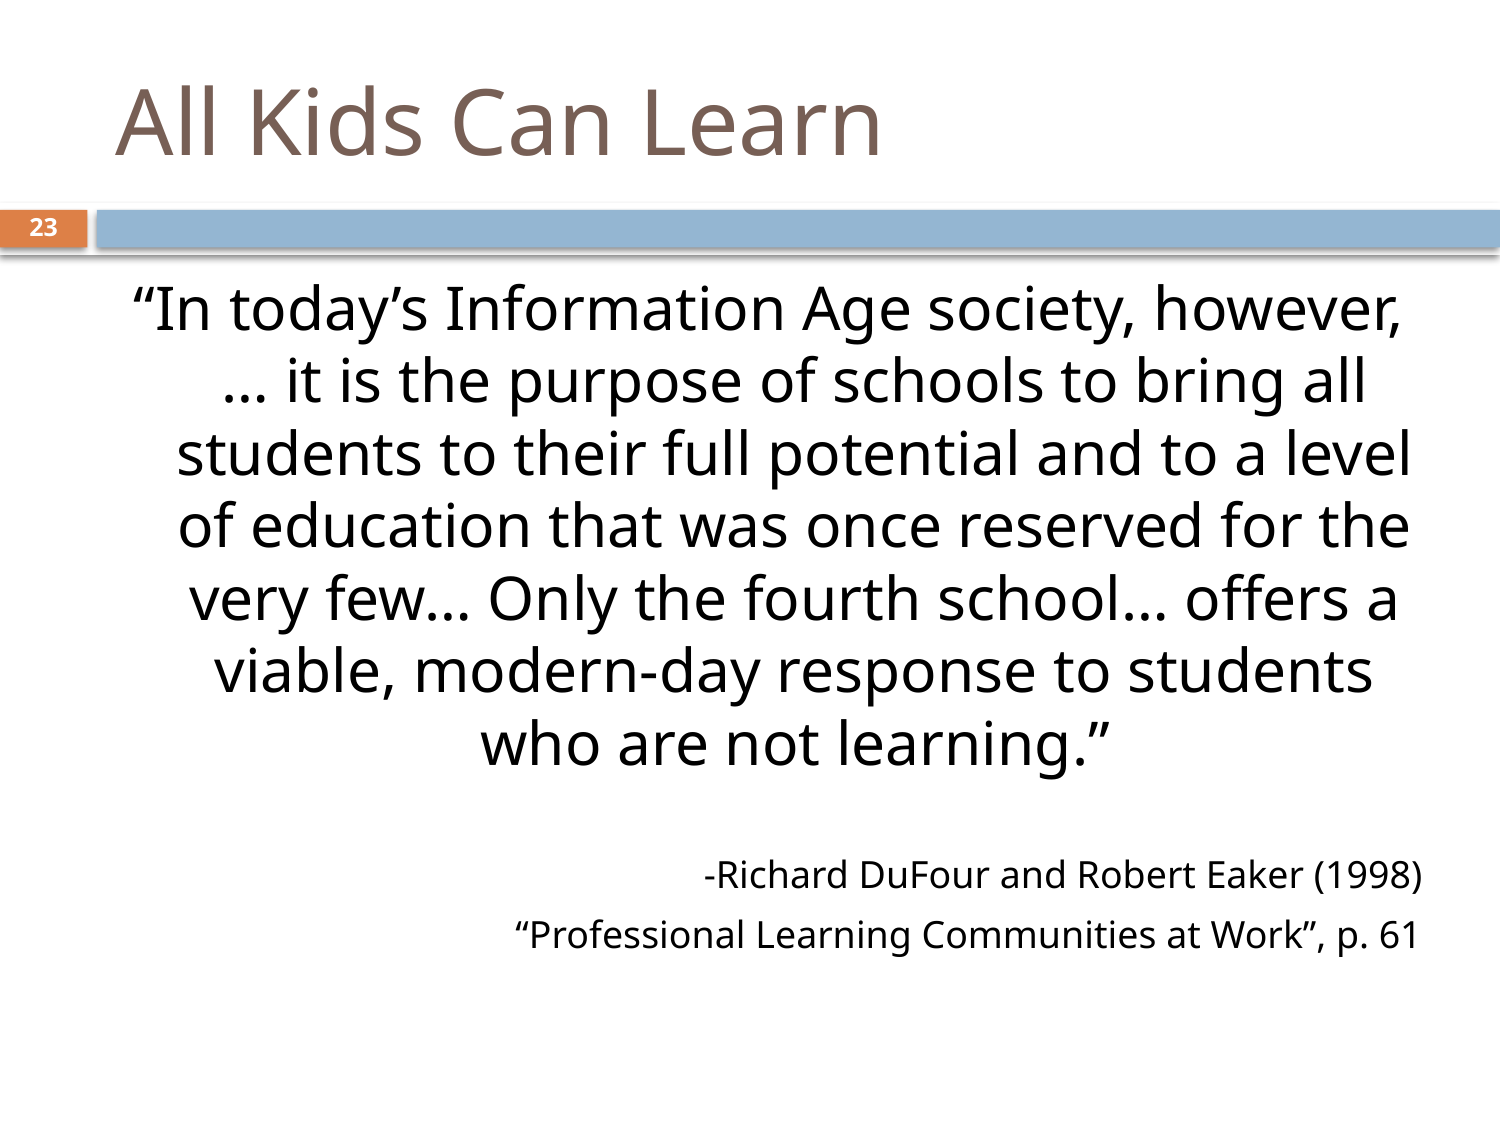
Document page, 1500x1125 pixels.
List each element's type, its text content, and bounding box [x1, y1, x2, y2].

title All Kids Can Learn [100, 37, 1439, 201]
list “In today’s Information Age society, however, … it is the purpose of schools to bring all students to their full potential and to a level of education that was once reserved for the very few… Only the fourth school… offers a viable, modern-day response to students who are not learning.” -Richard DuFour and Robert Eaker (1998) “Professional Learning Communities at Work”, p. 61 [100, 262, 1439, 1001]
slide_number 23 [0, 208, 88, 249]
